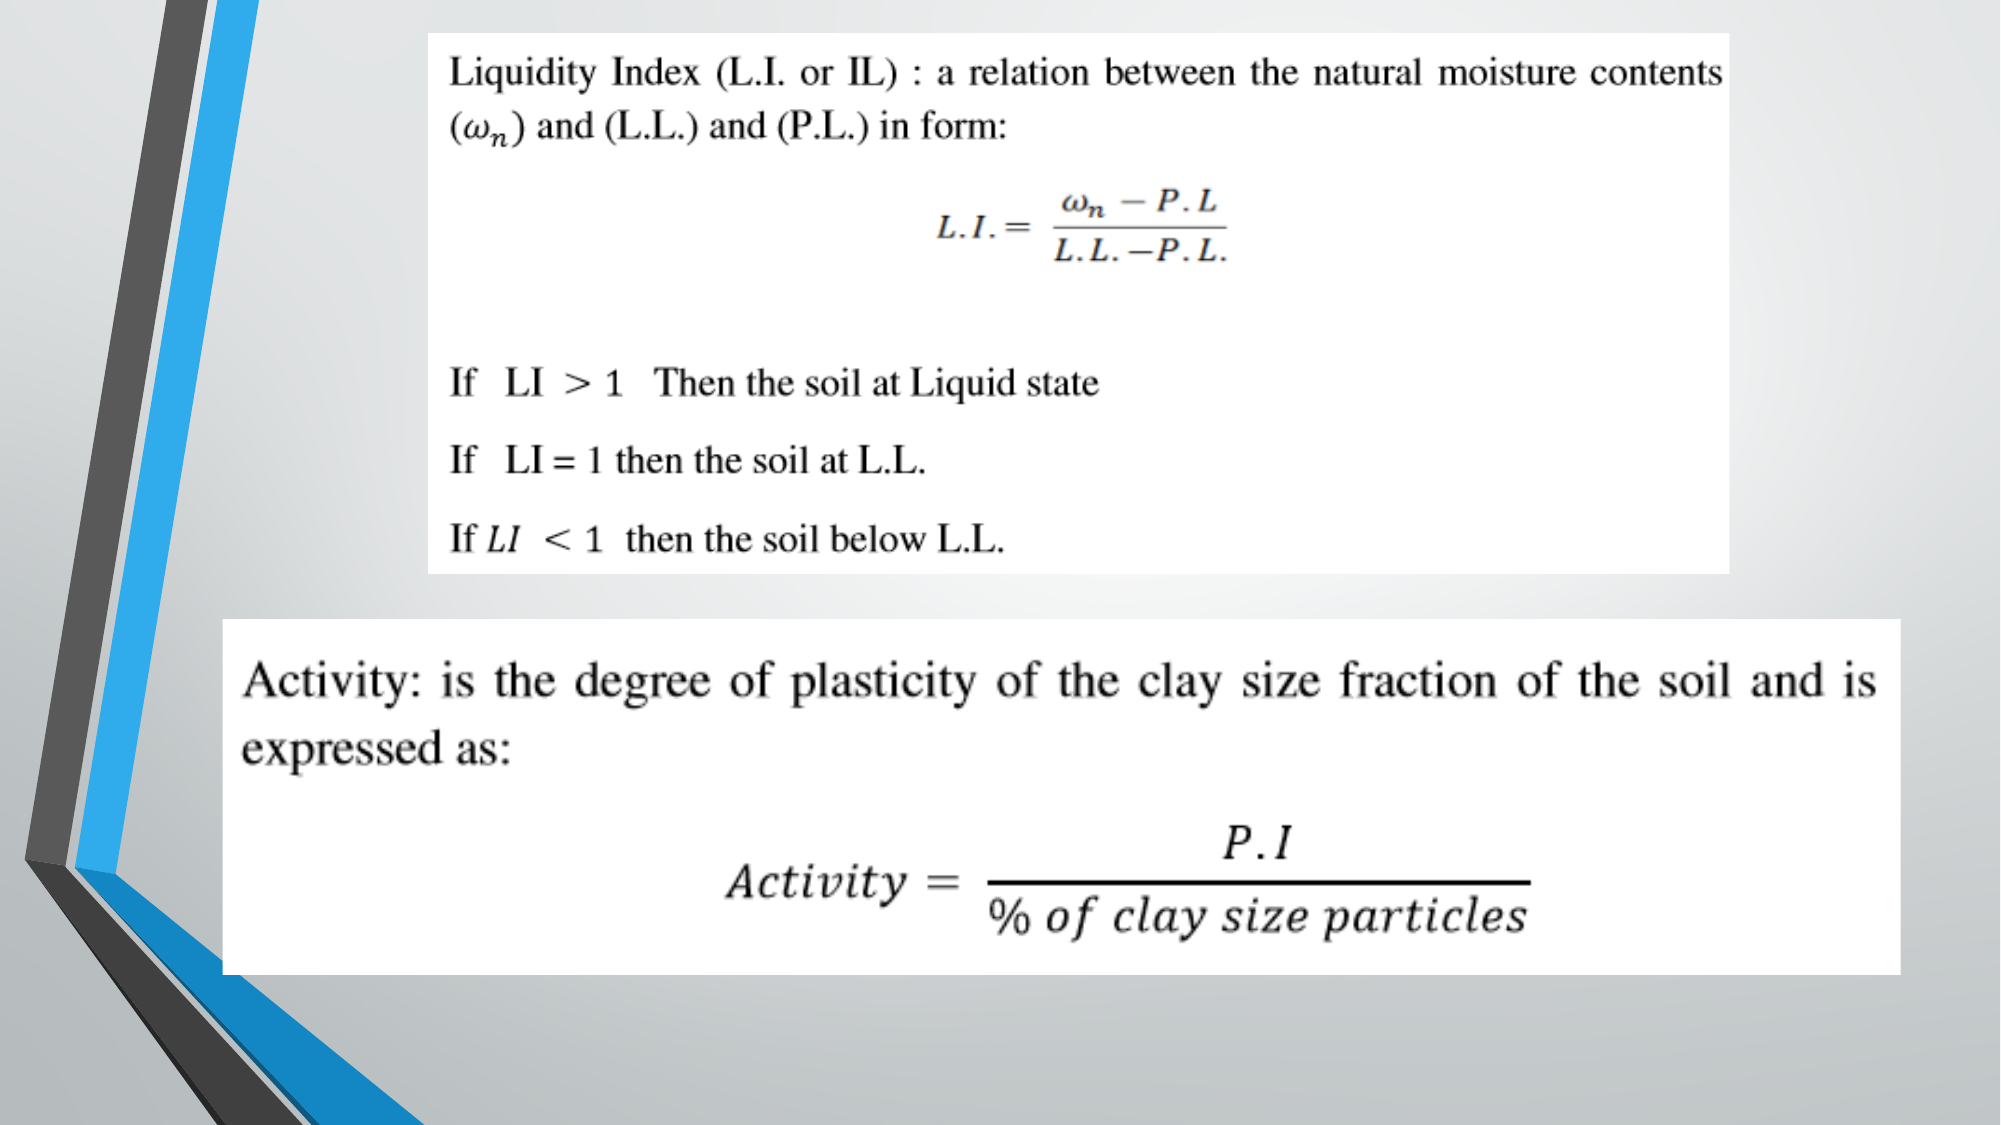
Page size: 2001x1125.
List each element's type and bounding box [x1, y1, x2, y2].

picture [427, 33, 1730, 574]
picture [222, 619, 1901, 976]
